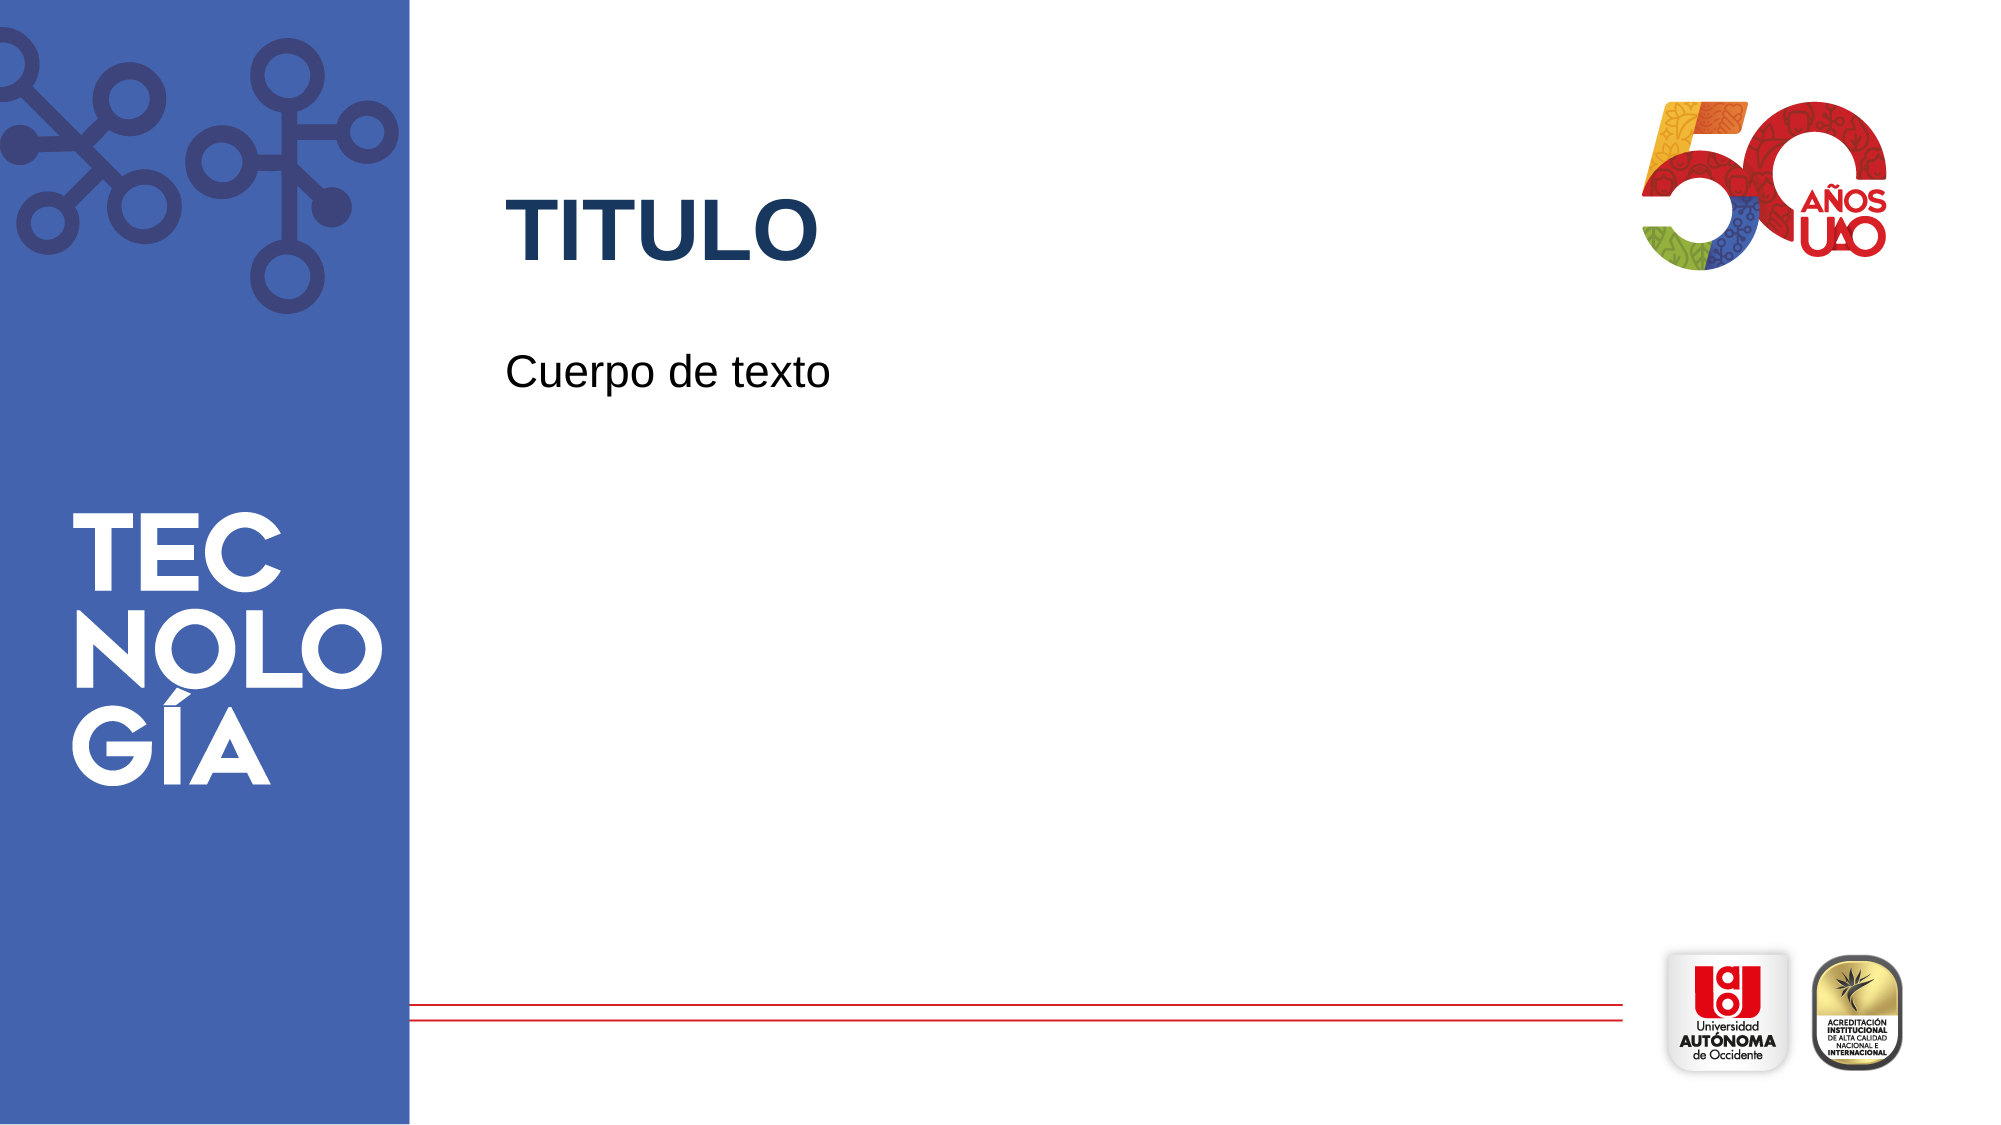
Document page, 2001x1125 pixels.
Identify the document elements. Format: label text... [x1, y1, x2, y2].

text_box Cuerpo de texto [490, 334, 1596, 405]
text_box TITULO [490, 165, 1564, 286]
picture [0, 0, 2000, 1125]
